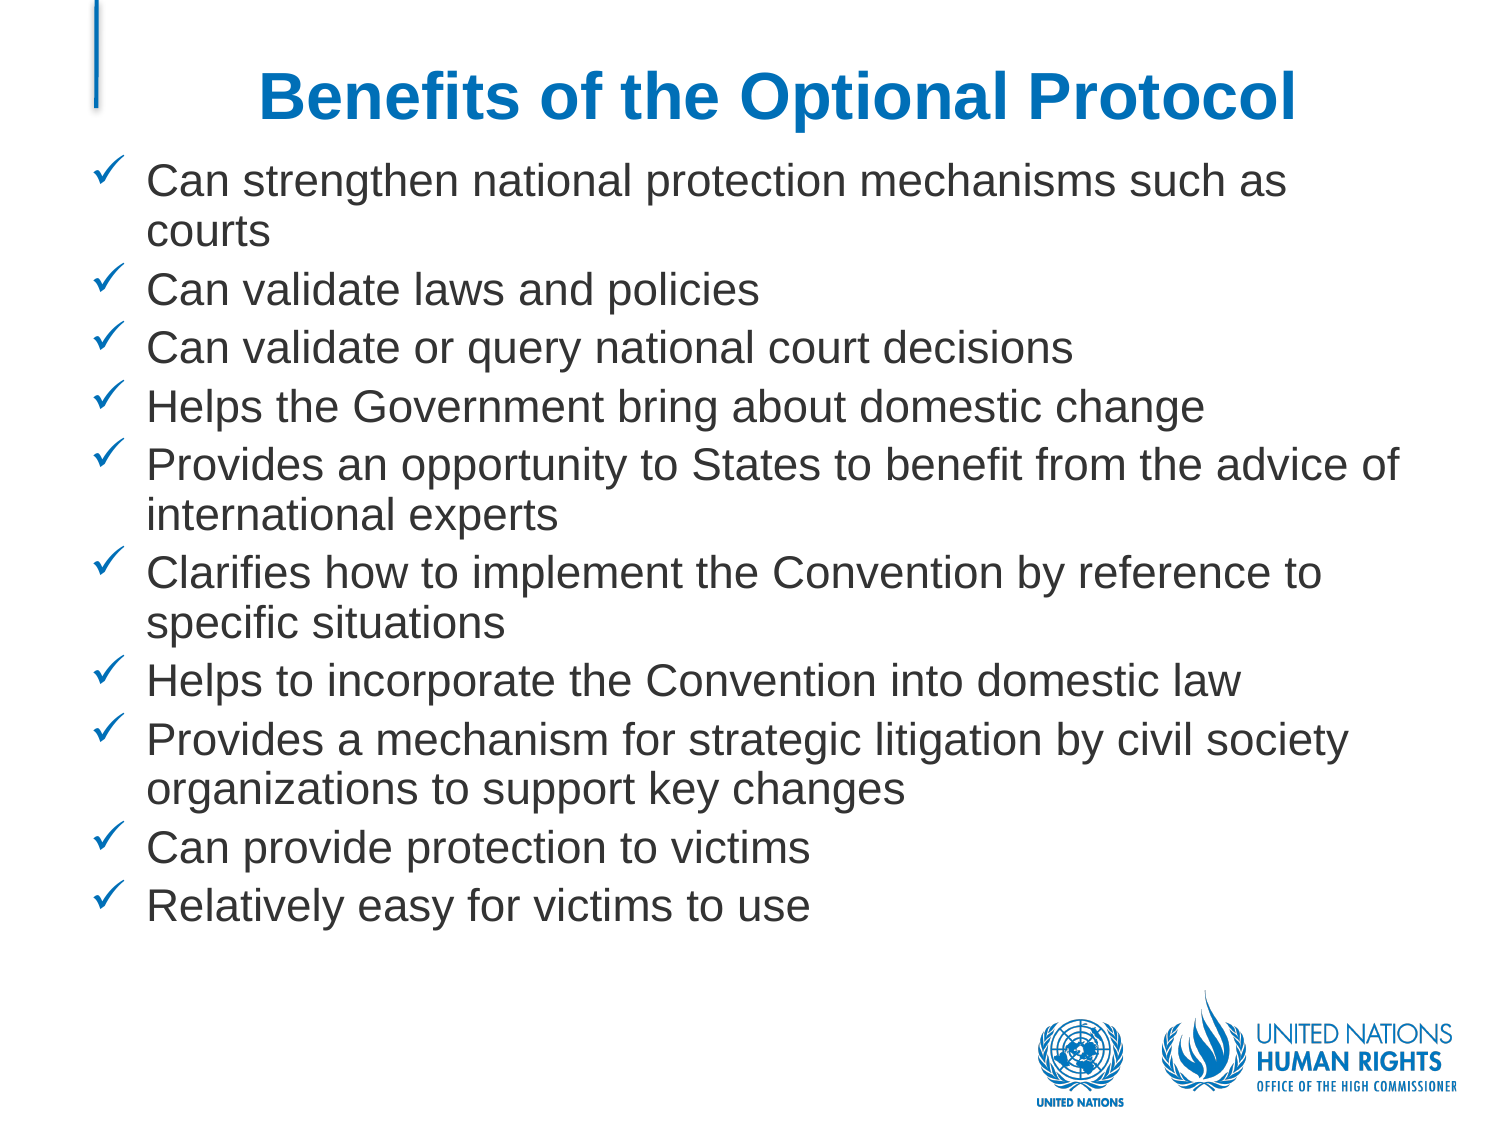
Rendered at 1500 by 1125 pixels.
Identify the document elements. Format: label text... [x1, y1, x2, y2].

text_box Can strengthen national protection mechanisms such as courts Can validate laws and policies Can validate or query national court decisions Helps the Government bring about domestic change Provides an opportunity to States to benefit from the advice of international experts Clarifies how to implement the Convention by reference to specific situations Helps to incorporate the Convention into domestic law Provides a mechanism for strategic litigation by civil society organizations to support key changes Can provide protection to victims Relatively easy for victims to use [74, 149, 1437, 1001]
title Benefits of the Optional Protocol [121, 45, 1437, 149]
picture [1037, 990, 1457, 1107]
